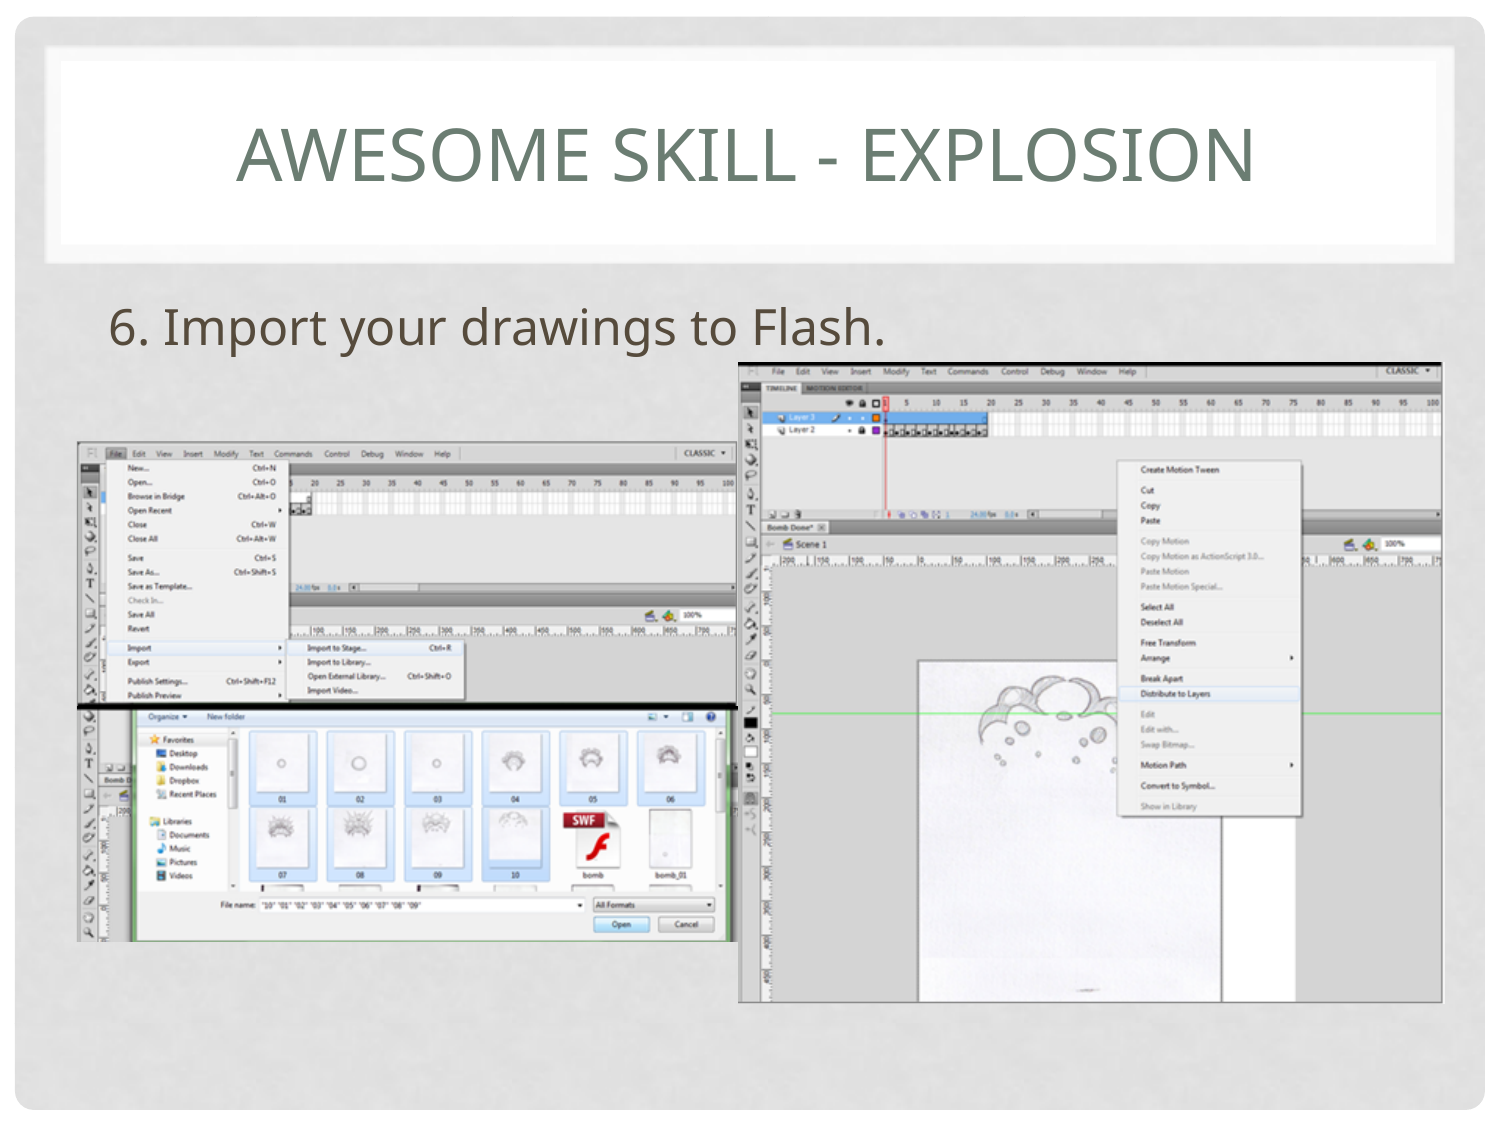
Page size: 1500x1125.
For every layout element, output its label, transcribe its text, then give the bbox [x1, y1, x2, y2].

picture [76, 362, 1446, 1004]
list 6. Import your drawings to Flash. [75, 287, 1425, 1005]
title Awesome skill - explosion [69, 66, 1425, 238]
